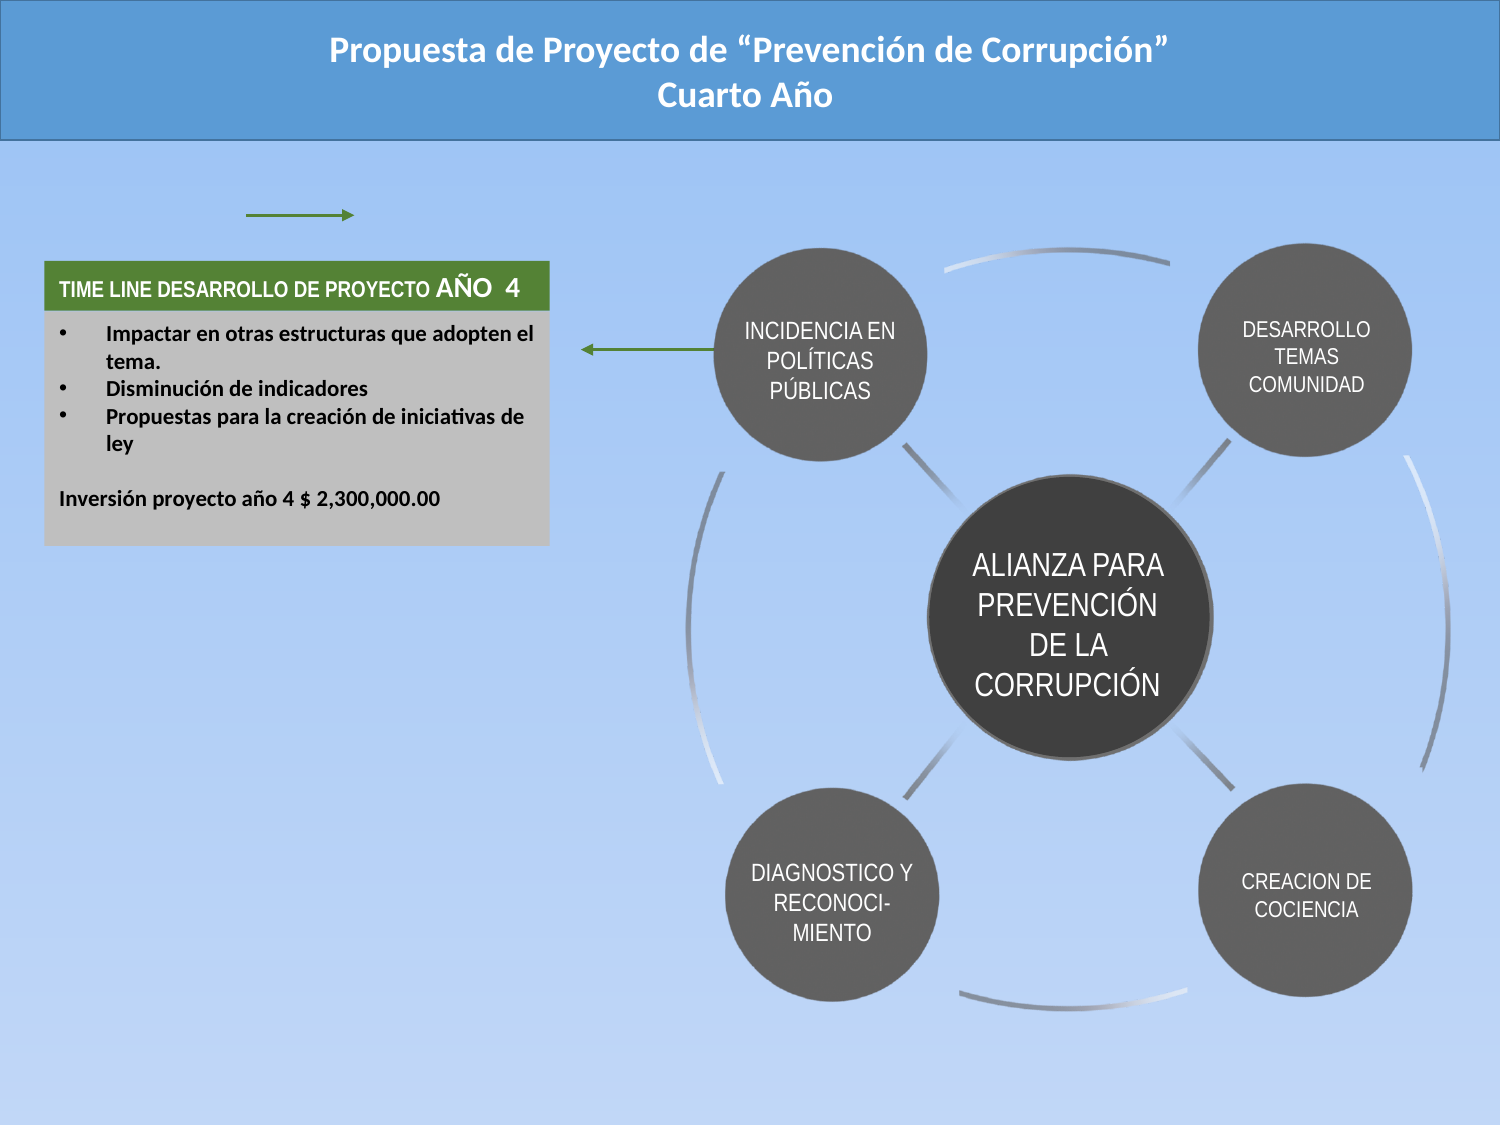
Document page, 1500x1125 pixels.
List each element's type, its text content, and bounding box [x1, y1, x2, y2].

text_box Propuesta de Proyecto de “Prevención de Corrupción” Cuarto Año [0, 0, 1500, 141]
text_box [685, 242, 1451, 1016]
text_box Impactar en otras estructuras que adopten el tema. Disminución de indicadores Propuestas para la creación de iniciativas de ley Inversión proyecto año 4 $ 2,300,000.00 [44, 311, 550, 546]
text_box TIME LINE DESARROLLO DE PROYECTO AÑO 4 [44, 260, 550, 311]
